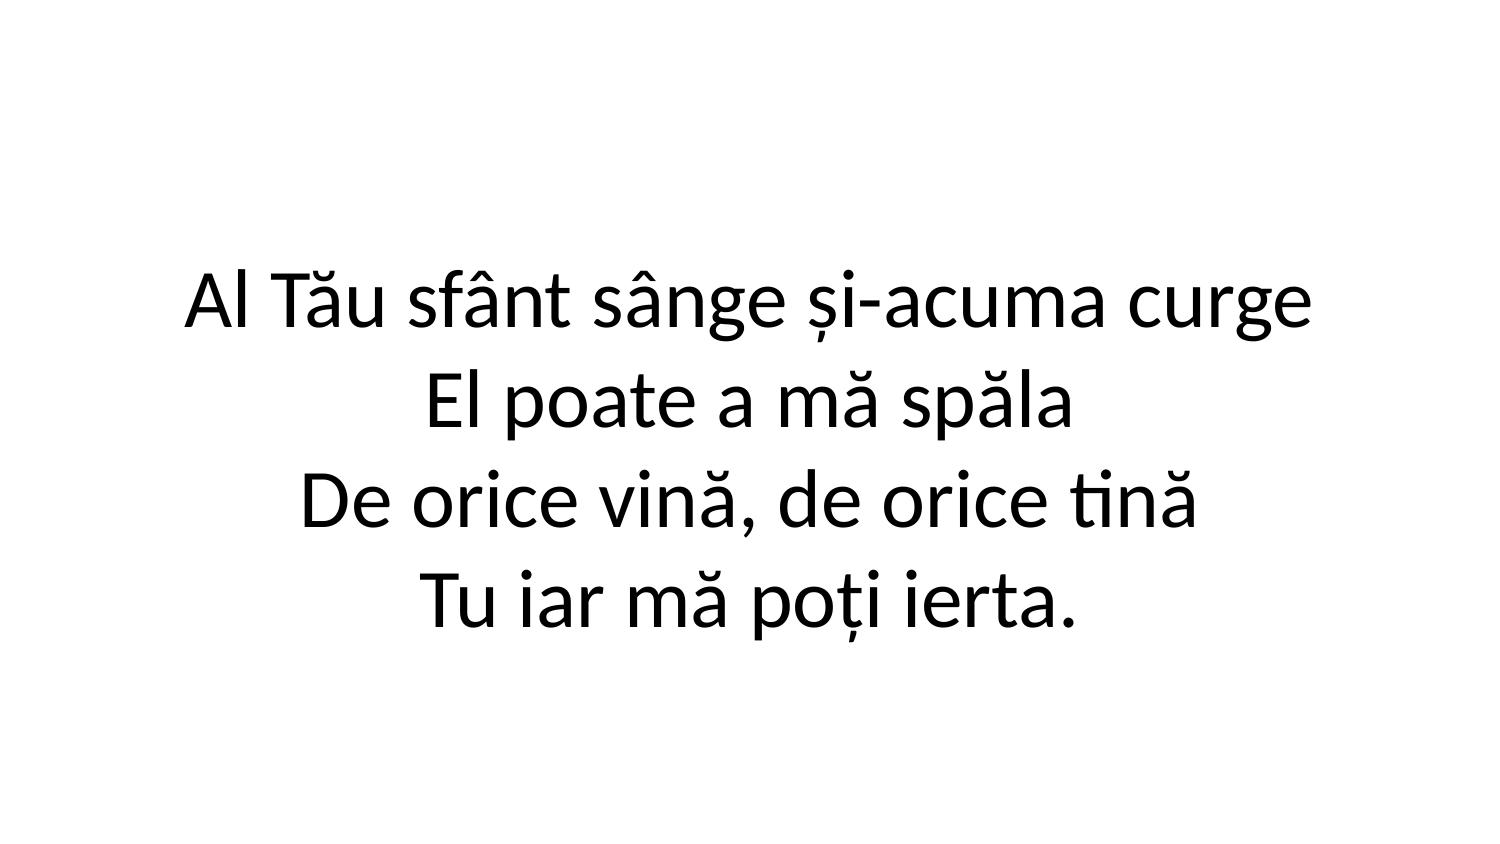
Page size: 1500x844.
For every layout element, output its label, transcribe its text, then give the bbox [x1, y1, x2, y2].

text_box Al Tău sfânt sânge și-acuma curge El poate a mă spăla De orice vină, de orice tină Tu iar mă poți ierta. [169, 192, 1331, 652]
